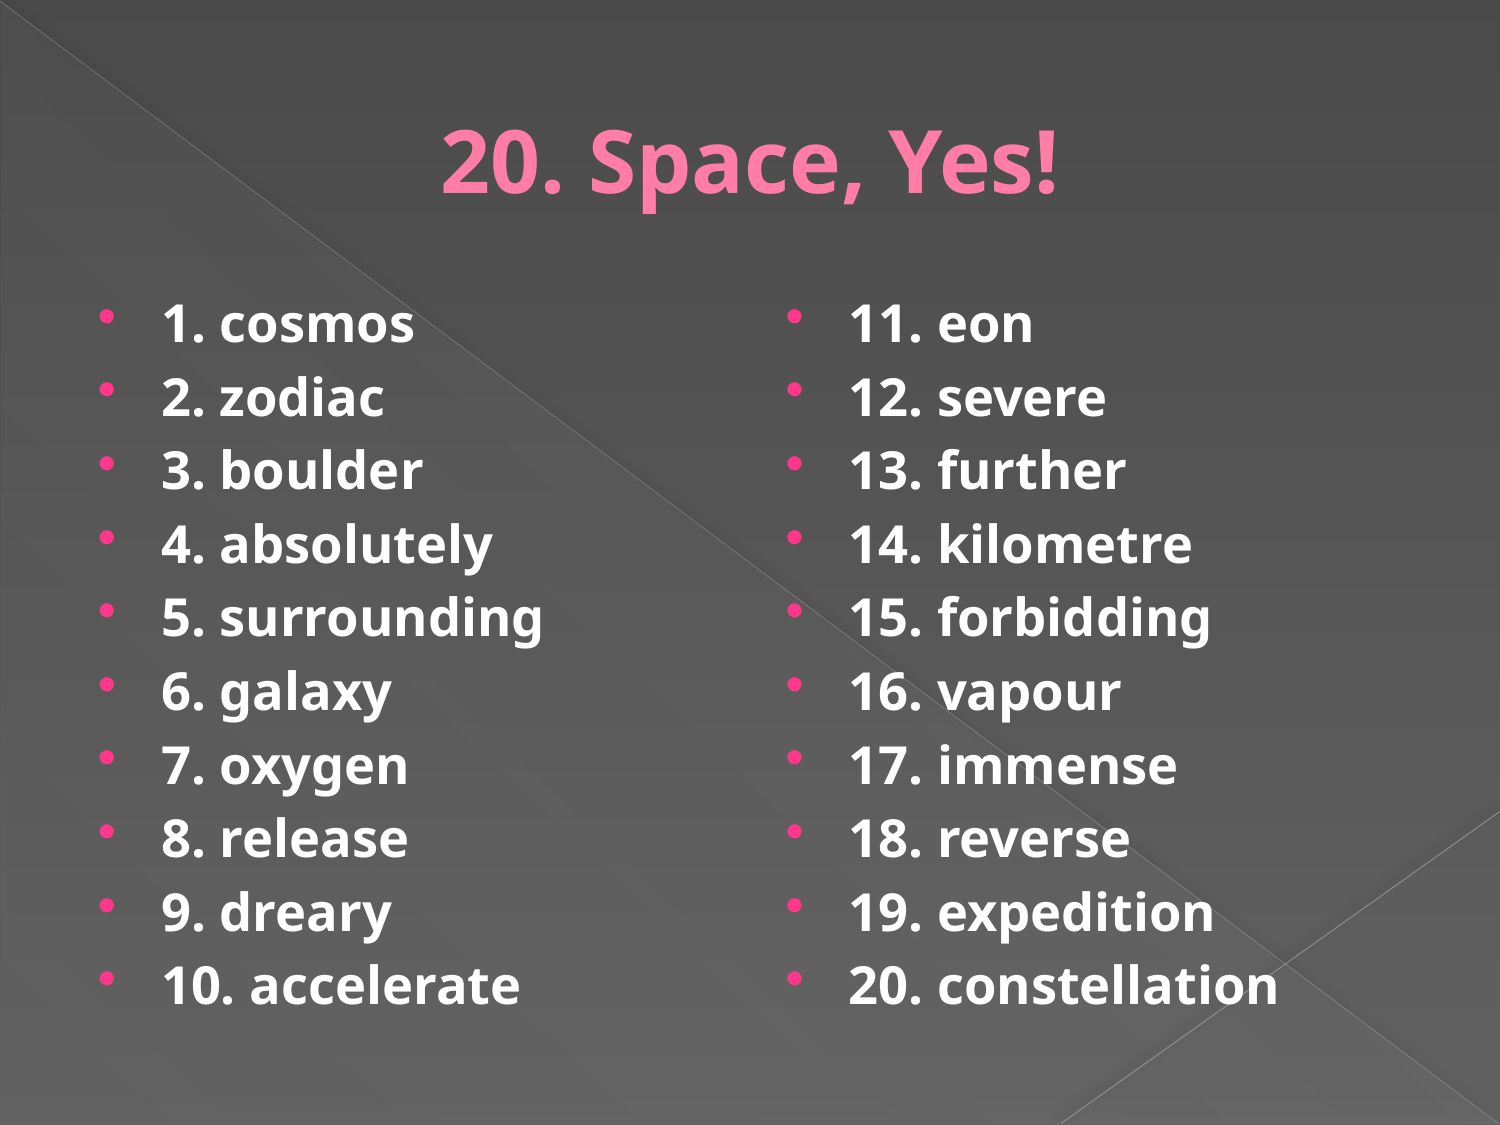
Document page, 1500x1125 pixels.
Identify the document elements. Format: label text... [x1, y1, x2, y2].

list 1. cosmos 2. zodiac 3. boulder 4. absolutely 5. surrounding 6. galaxy 7. oxygen 8. release 9. dreary 10. accelerate [75, 282, 738, 1025]
list 11. eon 12. severe 13. further 14. kilometre 15. forbidding 16. vapour 17. immense 18. reverse 19. expedition 20. constellation [762, 282, 1425, 1025]
title 20. Space, Yes! [75, 43, 1425, 274]
